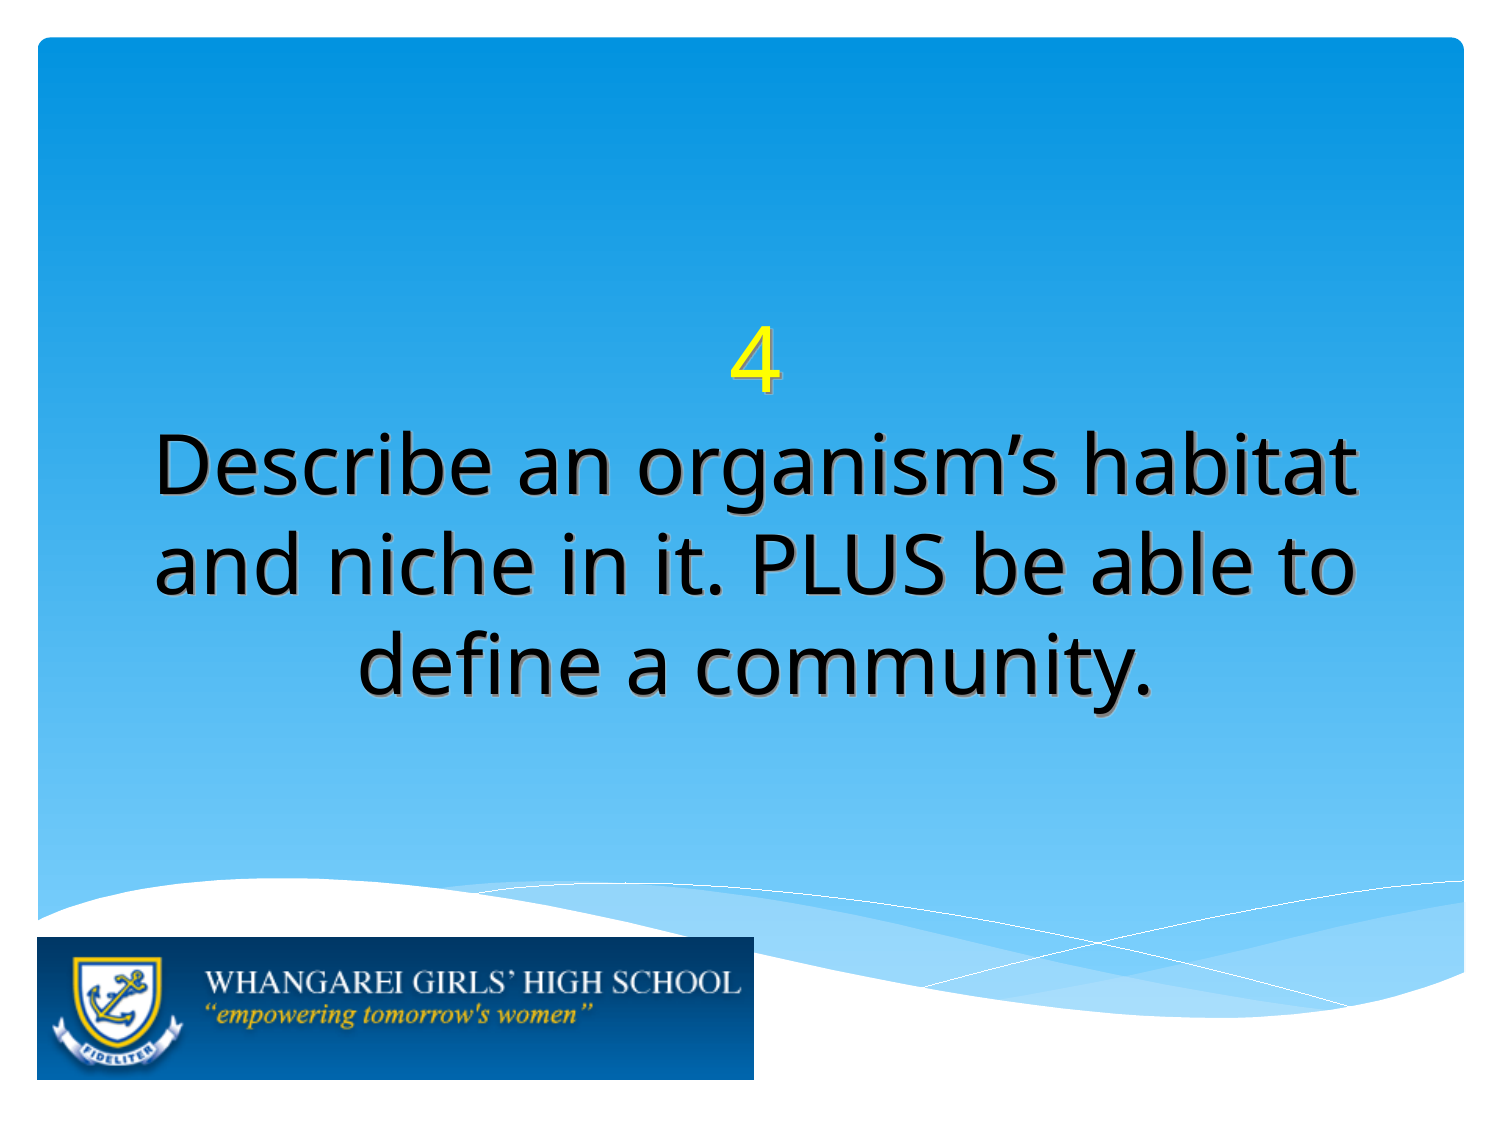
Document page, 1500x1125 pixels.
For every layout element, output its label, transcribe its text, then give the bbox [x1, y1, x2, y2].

text_box 4 Describe an organism’s habitat and niche in it. PLUS be able to define a community. [74, 99, 1438, 913]
picture [37, 937, 754, 1080]
